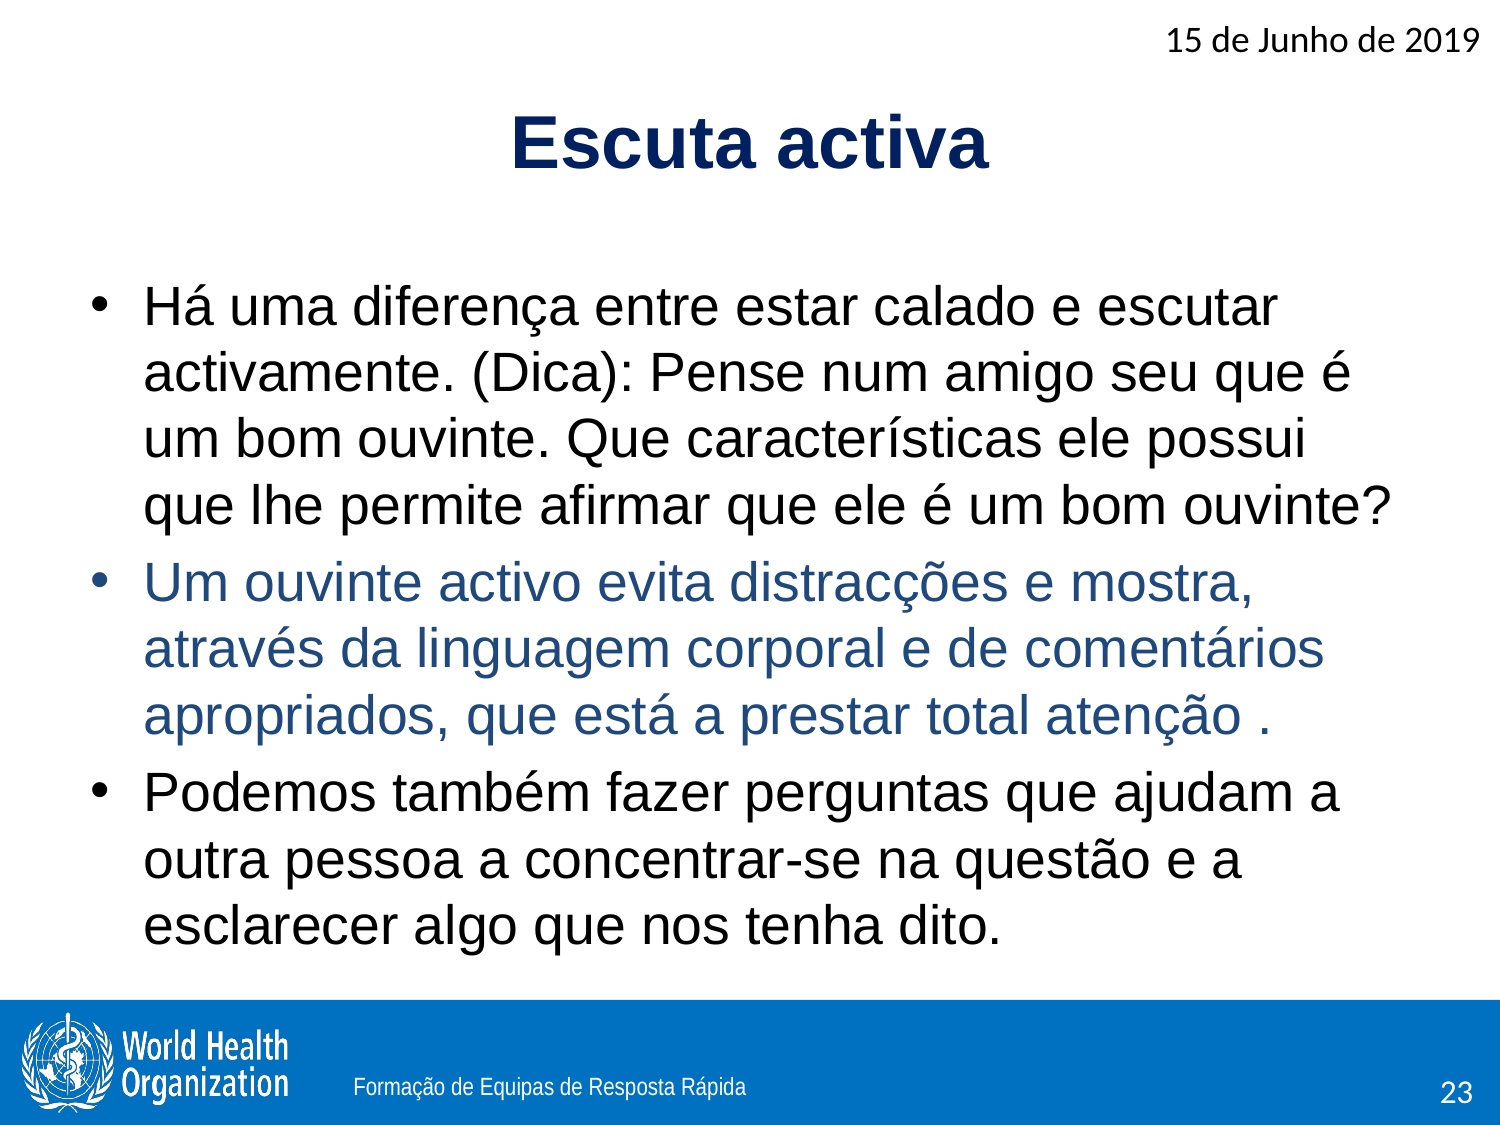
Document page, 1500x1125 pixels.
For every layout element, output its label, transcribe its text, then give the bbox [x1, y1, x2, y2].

slide_number 15 de Junho de 2019 [1149, 7, 1500, 68]
title Escuta activa [75, 45, 1425, 233]
picture [21, 1012, 288, 1113]
list Há uma diferença entre estar calado e escutar activamente. (Dica): Pense num amigo seu que é um bom ouvinte. Que características ele possui que lhe permite afirmar que ele é um bom ouvinte? Um ouvinte activo evita distracções e mostra, através da linguagem corporal e de comentários apropriados, que está a prestar total atenção . Podemos também fazer perguntas que ajudam a outra pessoa a concentrar-se na questão e a esclarecer algo que nos tenha dito. [75, 262, 1425, 1005]
